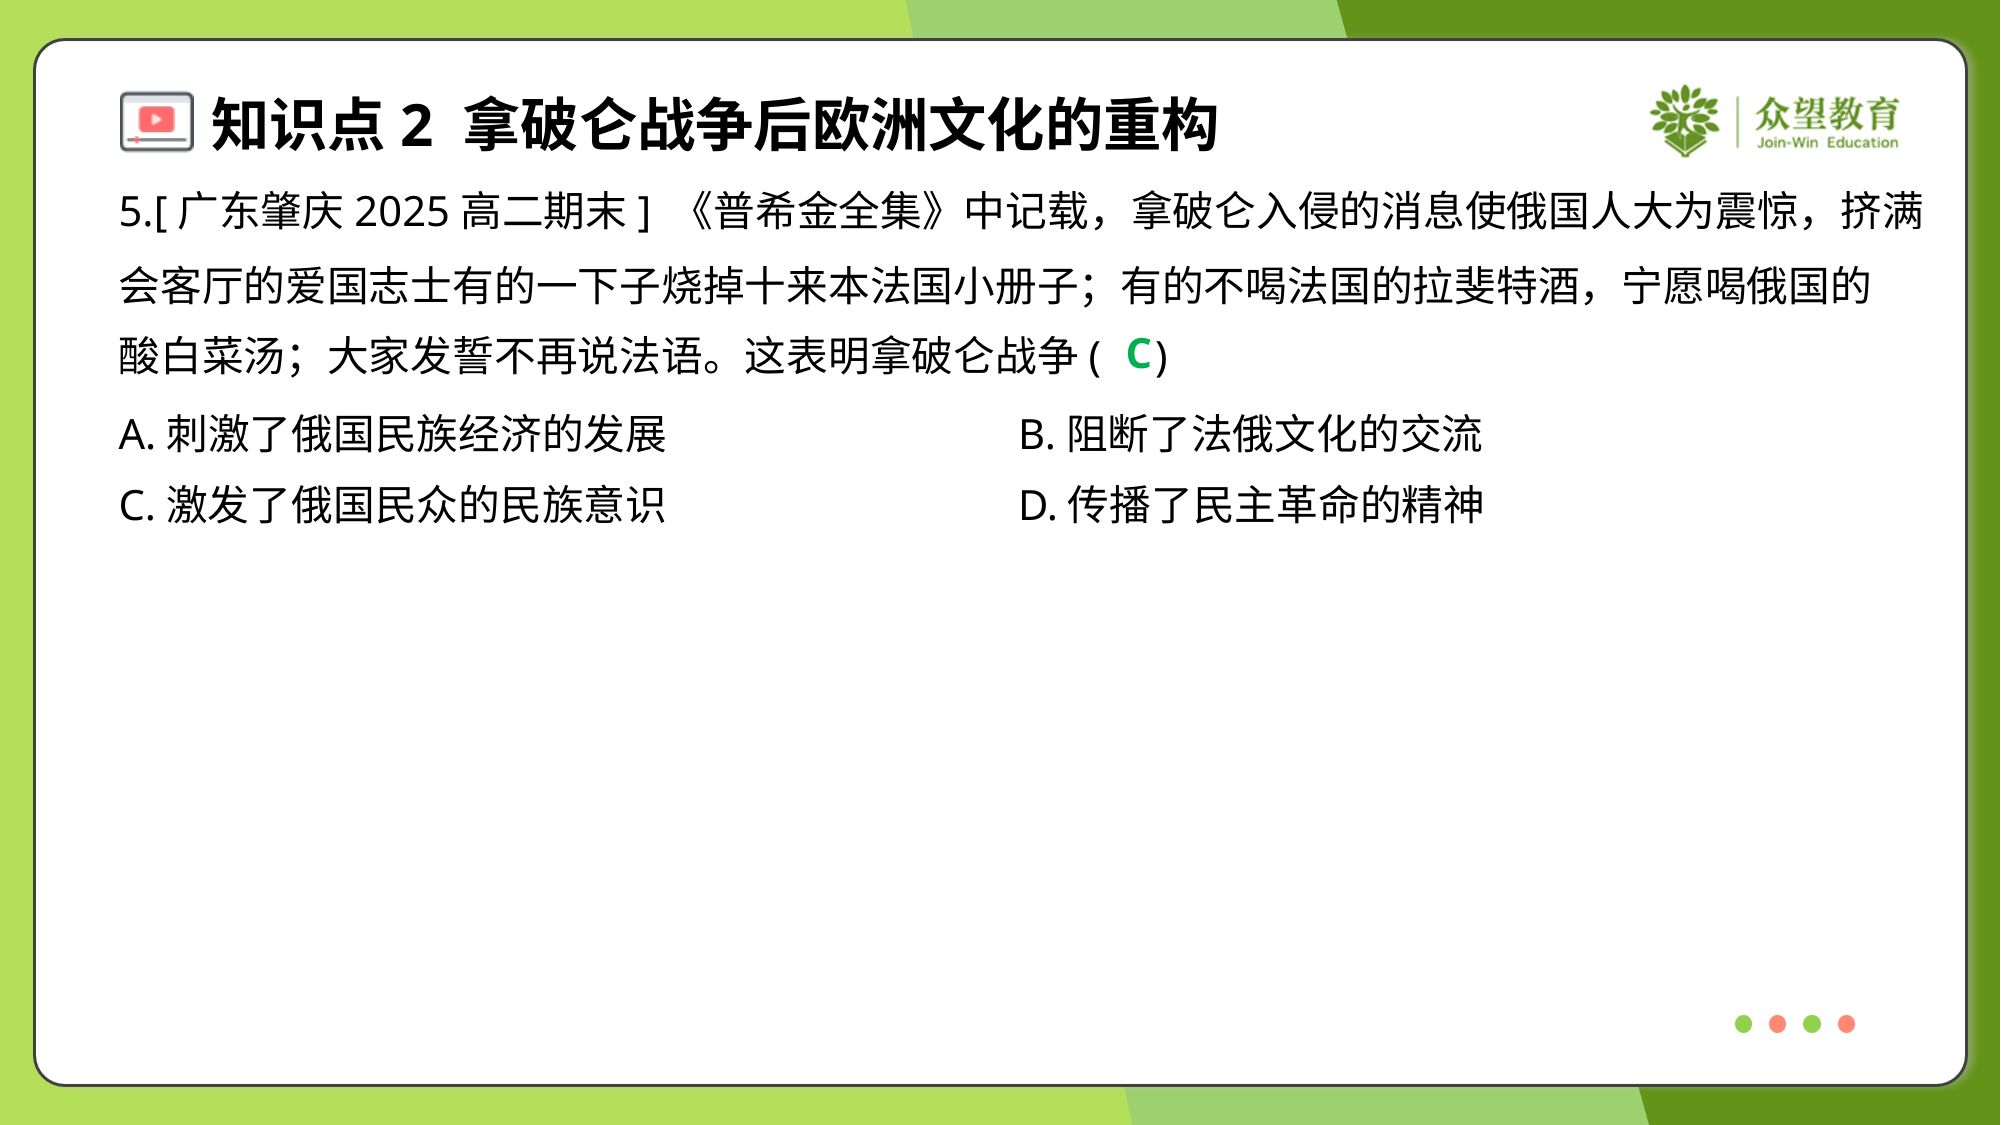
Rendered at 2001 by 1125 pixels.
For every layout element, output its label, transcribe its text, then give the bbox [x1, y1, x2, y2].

text_box C [1109, 306, 1168, 371]
text_box A.刺激了俄国民族经济的发展 B.阻断了法俄文化的交流 C.激发了俄国民众的民族意识 D.传播了民主革命的精神 [118, 382, 1883, 522]
text_box 5.[广东肇庆2025高二期末] 《普希金全集》中记载，拿破仑入侵的消息使俄国人大为震惊，挤满 会客厅的爱国志士有的一下子烧掉十来本法国小册子；有的不喝法国的拉斐特酒，宁愿喝俄国的 酸白菜汤；大家发誓不再说法语。这表明拿破仑战争( ) [118, 159, 1883, 373]
picture [0, 0, 2000, 1125]
